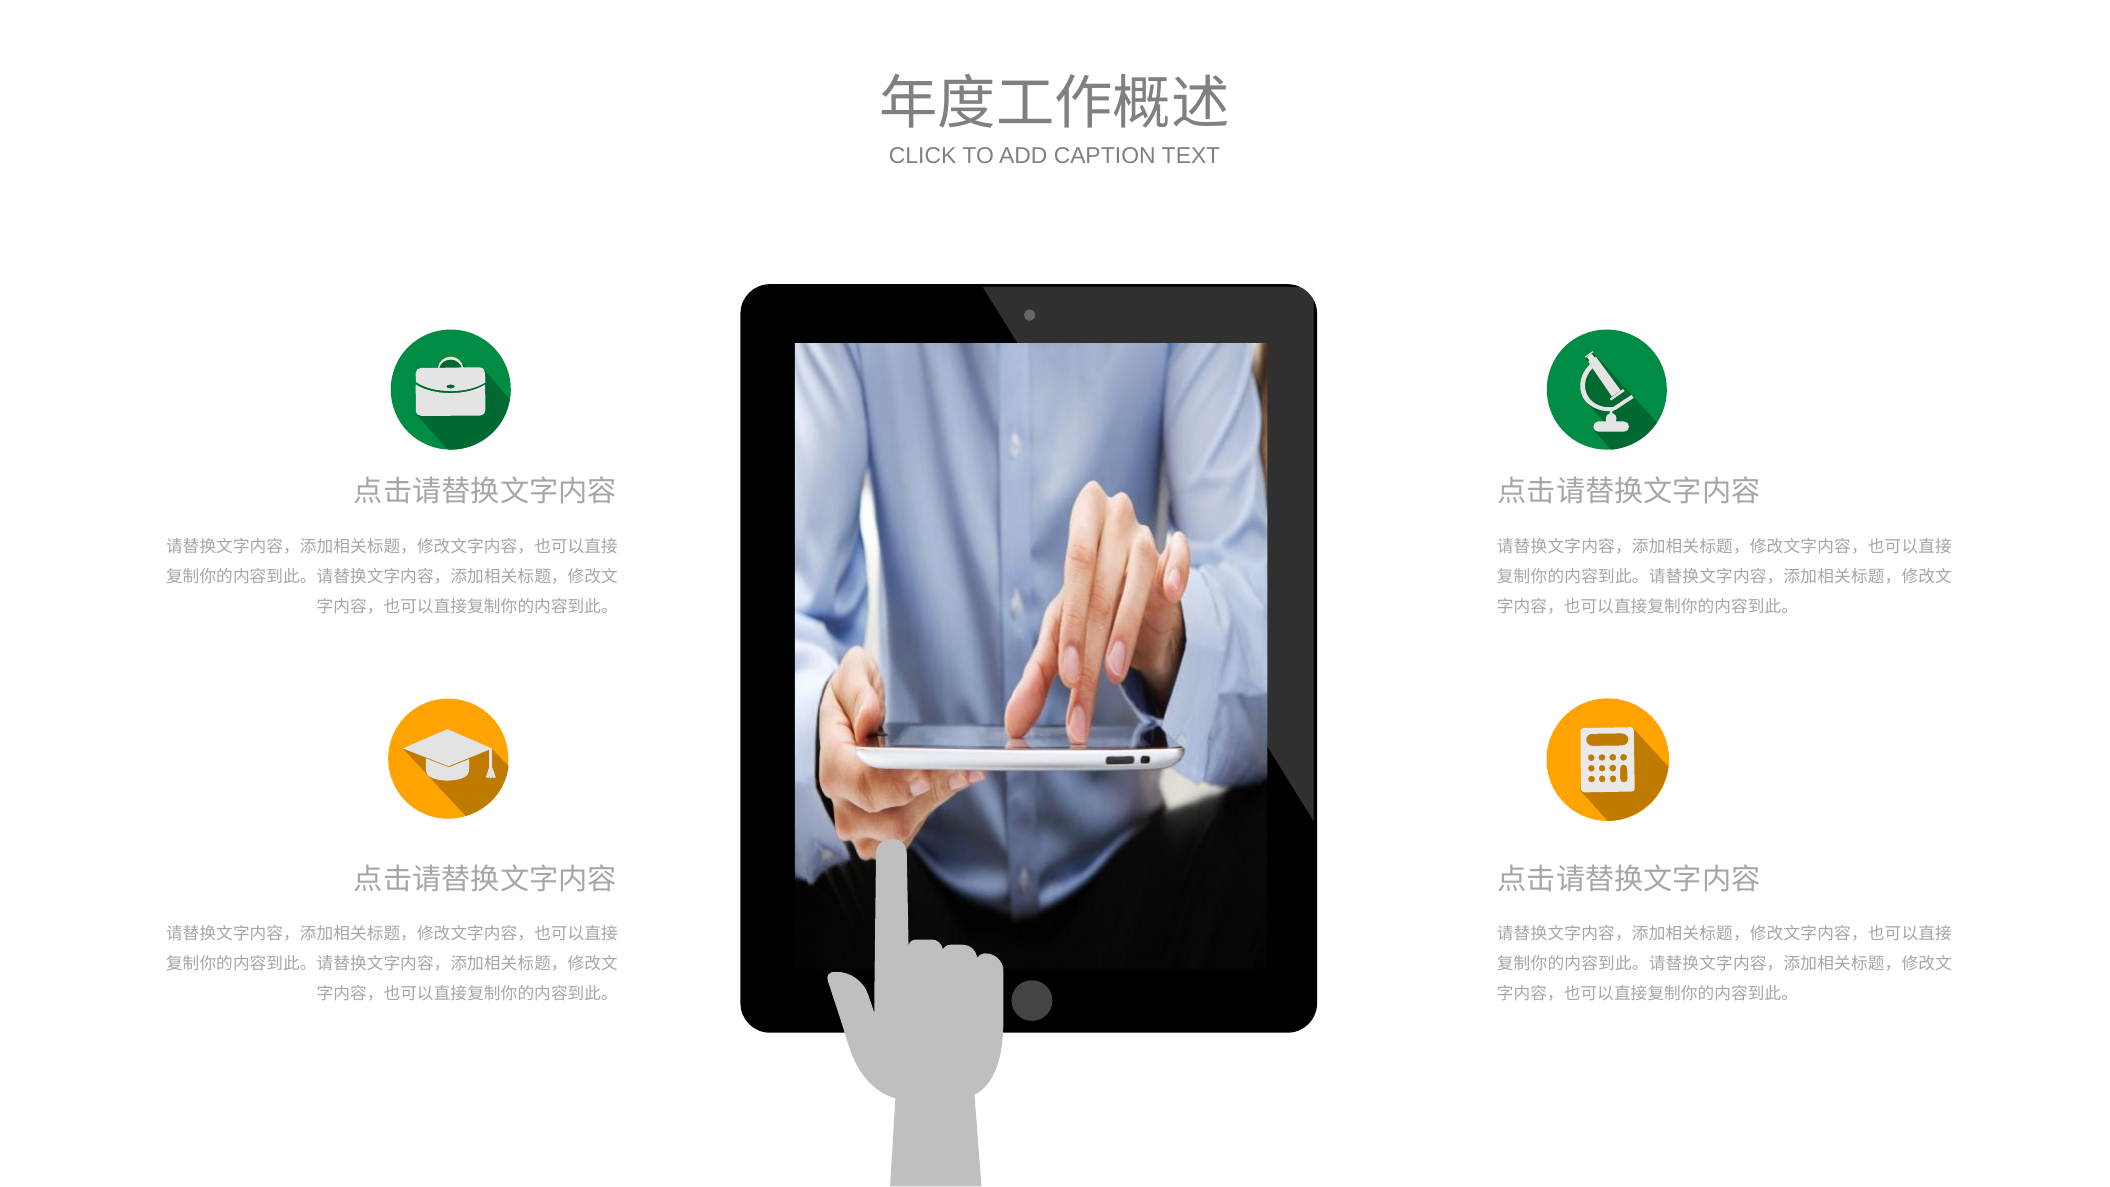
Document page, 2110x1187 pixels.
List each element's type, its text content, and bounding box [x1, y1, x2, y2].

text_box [388, 698, 509, 819]
text_box 请替换文字内容，添加相关标题，修改文字内容，也可以直接复制你的内容到此。请替换文字内容，添加相关标题，修改文字内容，也可以直接复制你的内容到此。 [1496, 912, 1953, 1003]
text_box 点击请替换文字内容 [353, 472, 618, 508]
text_box 请替换文字内容，添加相关标题，修改文字内容，也可以直接复制你的内容到此。请替换文字内容，添加相关标题，修改文字内容，也可以直接复制你的内容到此。 [1496, 525, 1953, 616]
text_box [740, 284, 1318, 1033]
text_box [390, 329, 511, 450]
text_box 点击请替换文字内容 [1497, 472, 1762, 508]
text_box 请替换文字内容，添加相关标题，修改文字内容，也可以直接复制你的内容到此。请替换文字内容，添加相关标题，修改文字内容，也可以直接复制你的内容到此。 [156, 525, 619, 616]
text_box 点击请替换文字内容 [1497, 860, 1762, 896]
text_box 请替换文字内容，添加相关标题，修改文字内容，也可以直接复制你的内容到此。请替换文字内容，添加相关标题，修改文字内容，也可以直接复制你的内容到此。 [156, 912, 619, 1003]
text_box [1546, 698, 1670, 821]
text_box CLICK TO ADD CAPTION TEXT [865, 140, 1245, 168]
text_box 年度工作概述 [865, 65, 1245, 136]
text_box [827, 839, 1004, 1187]
text_box 点击请替换文字内容 [353, 860, 618, 896]
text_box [1546, 329, 1667, 450]
